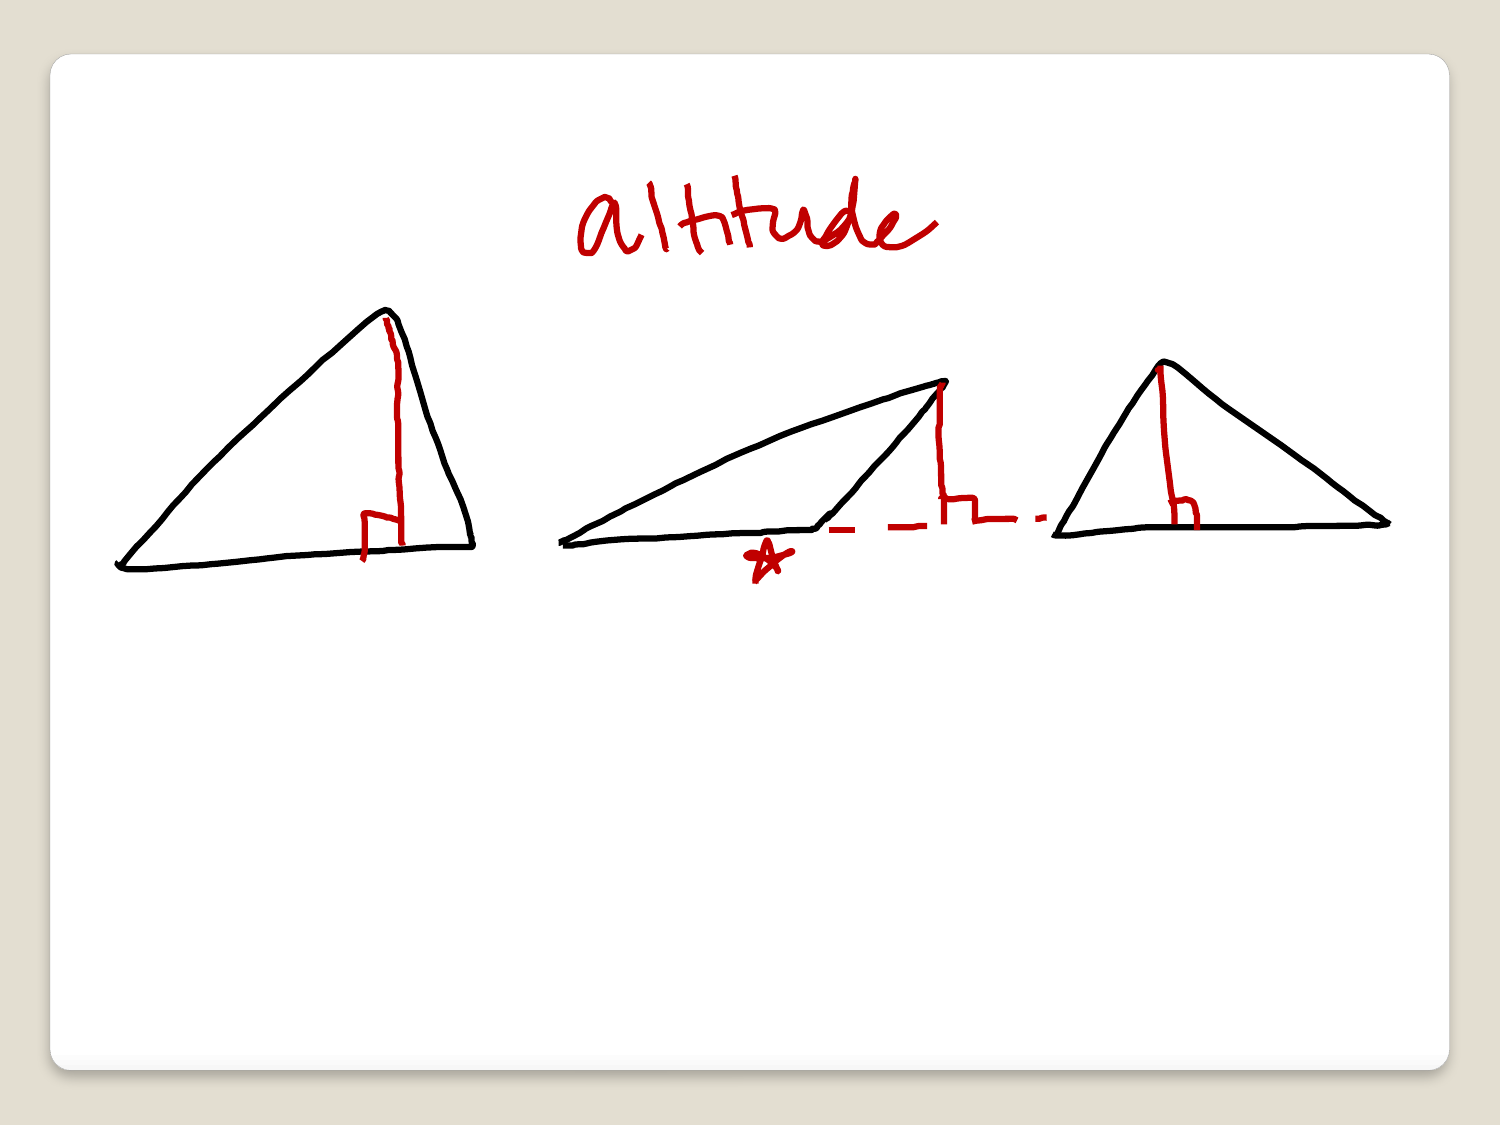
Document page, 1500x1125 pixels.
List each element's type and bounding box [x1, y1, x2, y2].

text_box [1035, 516, 1047, 520]
text_box [562, 512, 832, 547]
text_box [1157, 360, 1388, 526]
text_box [741, 216, 751, 248]
text_box [692, 232, 703, 254]
text_box [745, 539, 793, 584]
text_box [685, 183, 695, 219]
text_box [1198, 522, 1390, 530]
text_box [1168, 498, 1198, 531]
text_box [384, 317, 402, 520]
text_box [558, 380, 947, 544]
text_box [400, 523, 404, 546]
text_box [733, 175, 742, 210]
text_box [361, 512, 402, 562]
text_box [937, 382, 945, 497]
text_box [971, 518, 1018, 523]
text_box [116, 543, 363, 571]
text_box [123, 309, 474, 562]
text_box [1056, 370, 1191, 534]
text_box [887, 525, 928, 529]
text_box [1159, 365, 1174, 501]
text_box [371, 535, 474, 553]
text_box [648, 182, 668, 250]
text_box [1052, 526, 1195, 537]
text_box [940, 497, 976, 521]
text_box [679, 214, 731, 245]
text_box [731, 178, 938, 249]
text_box [579, 196, 643, 254]
